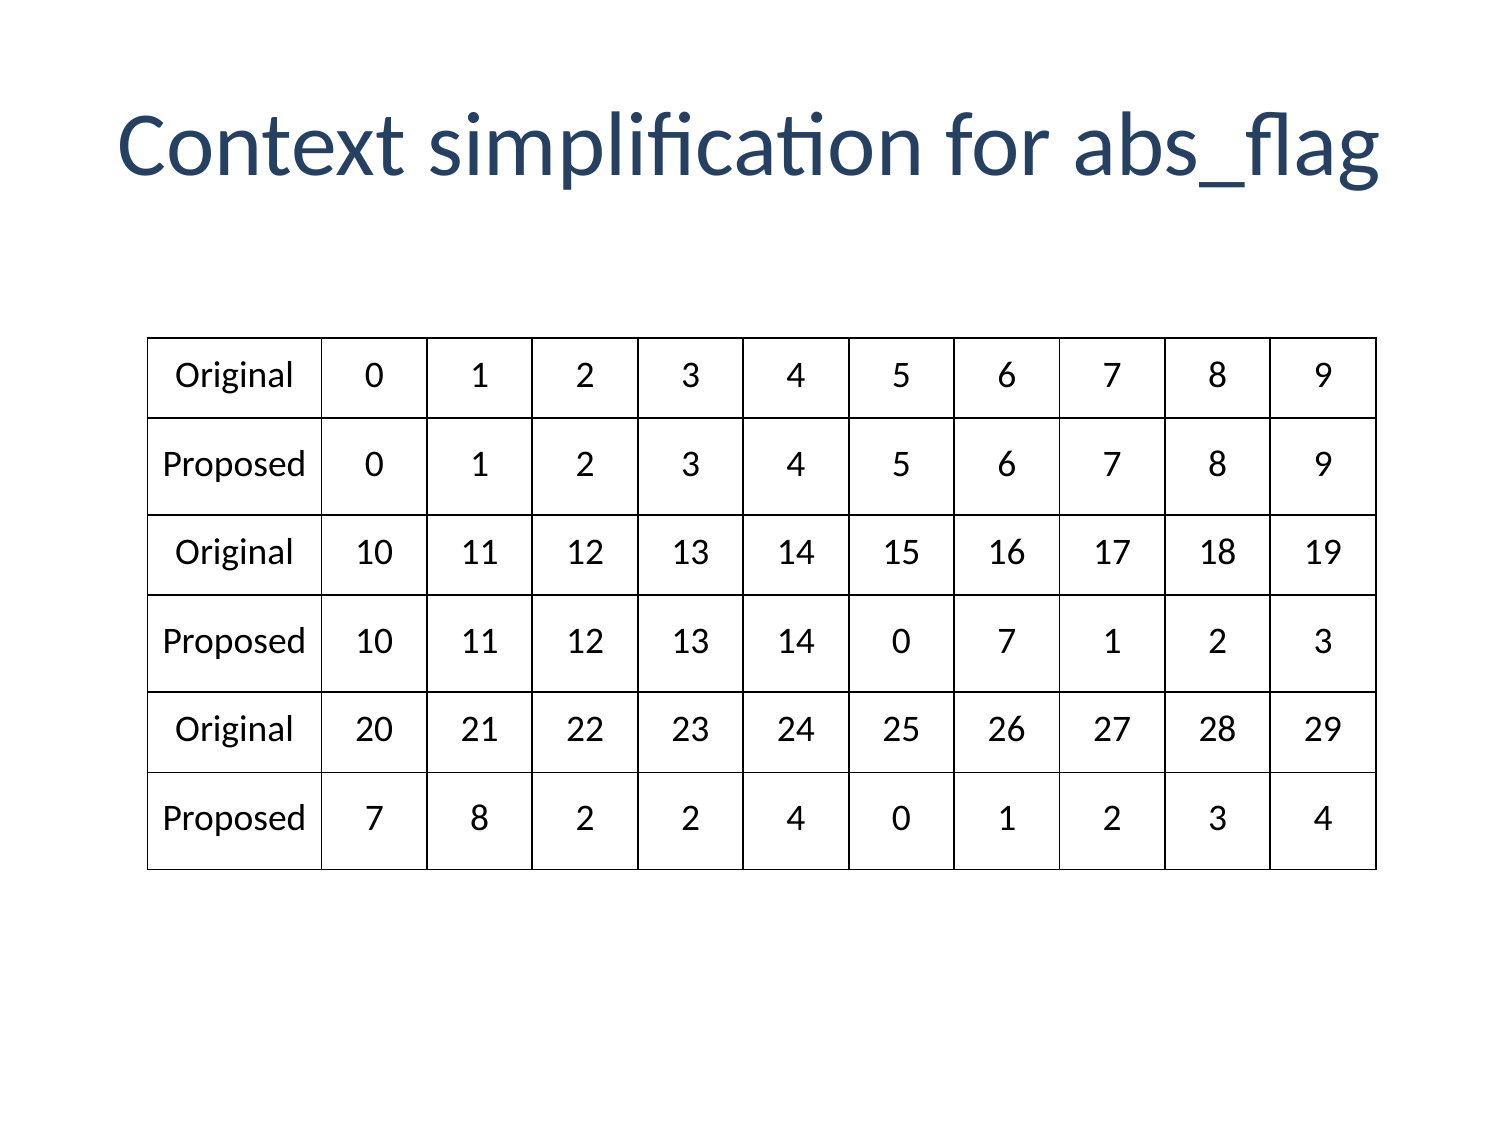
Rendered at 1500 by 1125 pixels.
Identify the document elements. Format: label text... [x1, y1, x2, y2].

table_cell Proposed [148, 773, 321, 869]
title Context simplification for abs_flag [75, 45, 1425, 233]
table_cell 8 [1166, 419, 1269, 514]
table_cell 12 [533, 516, 637, 594]
table_cell 10 [322, 516, 426, 594]
table_cell 2 [639, 773, 742, 869]
table_header 9 [1271, 339, 1375, 417]
table_cell 7 [955, 596, 1059, 691]
table_cell 4 [1271, 773, 1375, 869]
table_cell 20 [322, 693, 426, 772]
table_cell 23 [639, 693, 742, 772]
table_cell 4 [744, 773, 848, 869]
table_cell 7 [322, 773, 426, 869]
table_cell 16 [955, 516, 1059, 594]
table_cell 3 [1271, 596, 1375, 691]
table_cell 12 [533, 596, 637, 691]
table_header 2 [533, 339, 637, 417]
table_cell 2 [1166, 596, 1269, 691]
table_cell 1 [428, 419, 531, 514]
table_header 5 [850, 339, 953, 417]
table_cell Proposed [148, 419, 321, 514]
table_cell 9 [1271, 419, 1375, 514]
table_cell 10 [322, 596, 426, 691]
table_cell 13 [639, 516, 742, 594]
table_cell 0 [850, 596, 953, 691]
table_cell 11 [428, 596, 531, 691]
table_cell Original [148, 693, 321, 772]
table_cell 15 [850, 516, 953, 594]
table_cell 17 [1060, 516, 1164, 594]
table_header 8 [1166, 339, 1269, 417]
table_header 6 [955, 339, 1059, 417]
table_cell 18 [1166, 516, 1269, 594]
table_cell 0 [850, 773, 953, 869]
table_cell Proposed [148, 596, 321, 691]
table_cell 1 [955, 773, 1059, 869]
table_cell 8 [428, 773, 531, 869]
table_cell 4 [744, 419, 848, 514]
table_cell 14 [744, 516, 848, 594]
table_cell 22 [533, 693, 637, 772]
table_header 0 [322, 339, 426, 417]
table_cell 26 [955, 693, 1059, 772]
table_cell 21 [428, 693, 531, 772]
table_cell 28 [1166, 693, 1269, 772]
table_cell 14 [744, 596, 848, 691]
table_cell 2 [1060, 773, 1164, 869]
table_cell 3 [1166, 773, 1269, 869]
table_cell 2 [533, 773, 637, 869]
table_cell 24 [744, 693, 848, 772]
table_cell 29 [1271, 693, 1375, 772]
table_header 1 [428, 339, 531, 417]
table_header 3 [639, 339, 742, 417]
table_cell 27 [1060, 693, 1164, 772]
table_cell 13 [639, 596, 742, 691]
table_cell 0 [322, 419, 426, 514]
table_header 7 [1060, 339, 1164, 417]
table_cell 7 [1060, 419, 1164, 514]
table_cell 2 [533, 419, 637, 514]
table_cell 3 [639, 419, 742, 514]
table_cell 11 [428, 516, 531, 594]
table_cell 19 [1271, 516, 1375, 594]
table_cell 25 [850, 693, 953, 772]
table_cell 1 [1060, 596, 1164, 691]
table_header Original [148, 339, 321, 417]
table_cell 5 [850, 419, 953, 514]
table_header 4 [744, 339, 848, 417]
table_cell 6 [955, 419, 1059, 514]
table_cell Original [148, 516, 321, 594]
